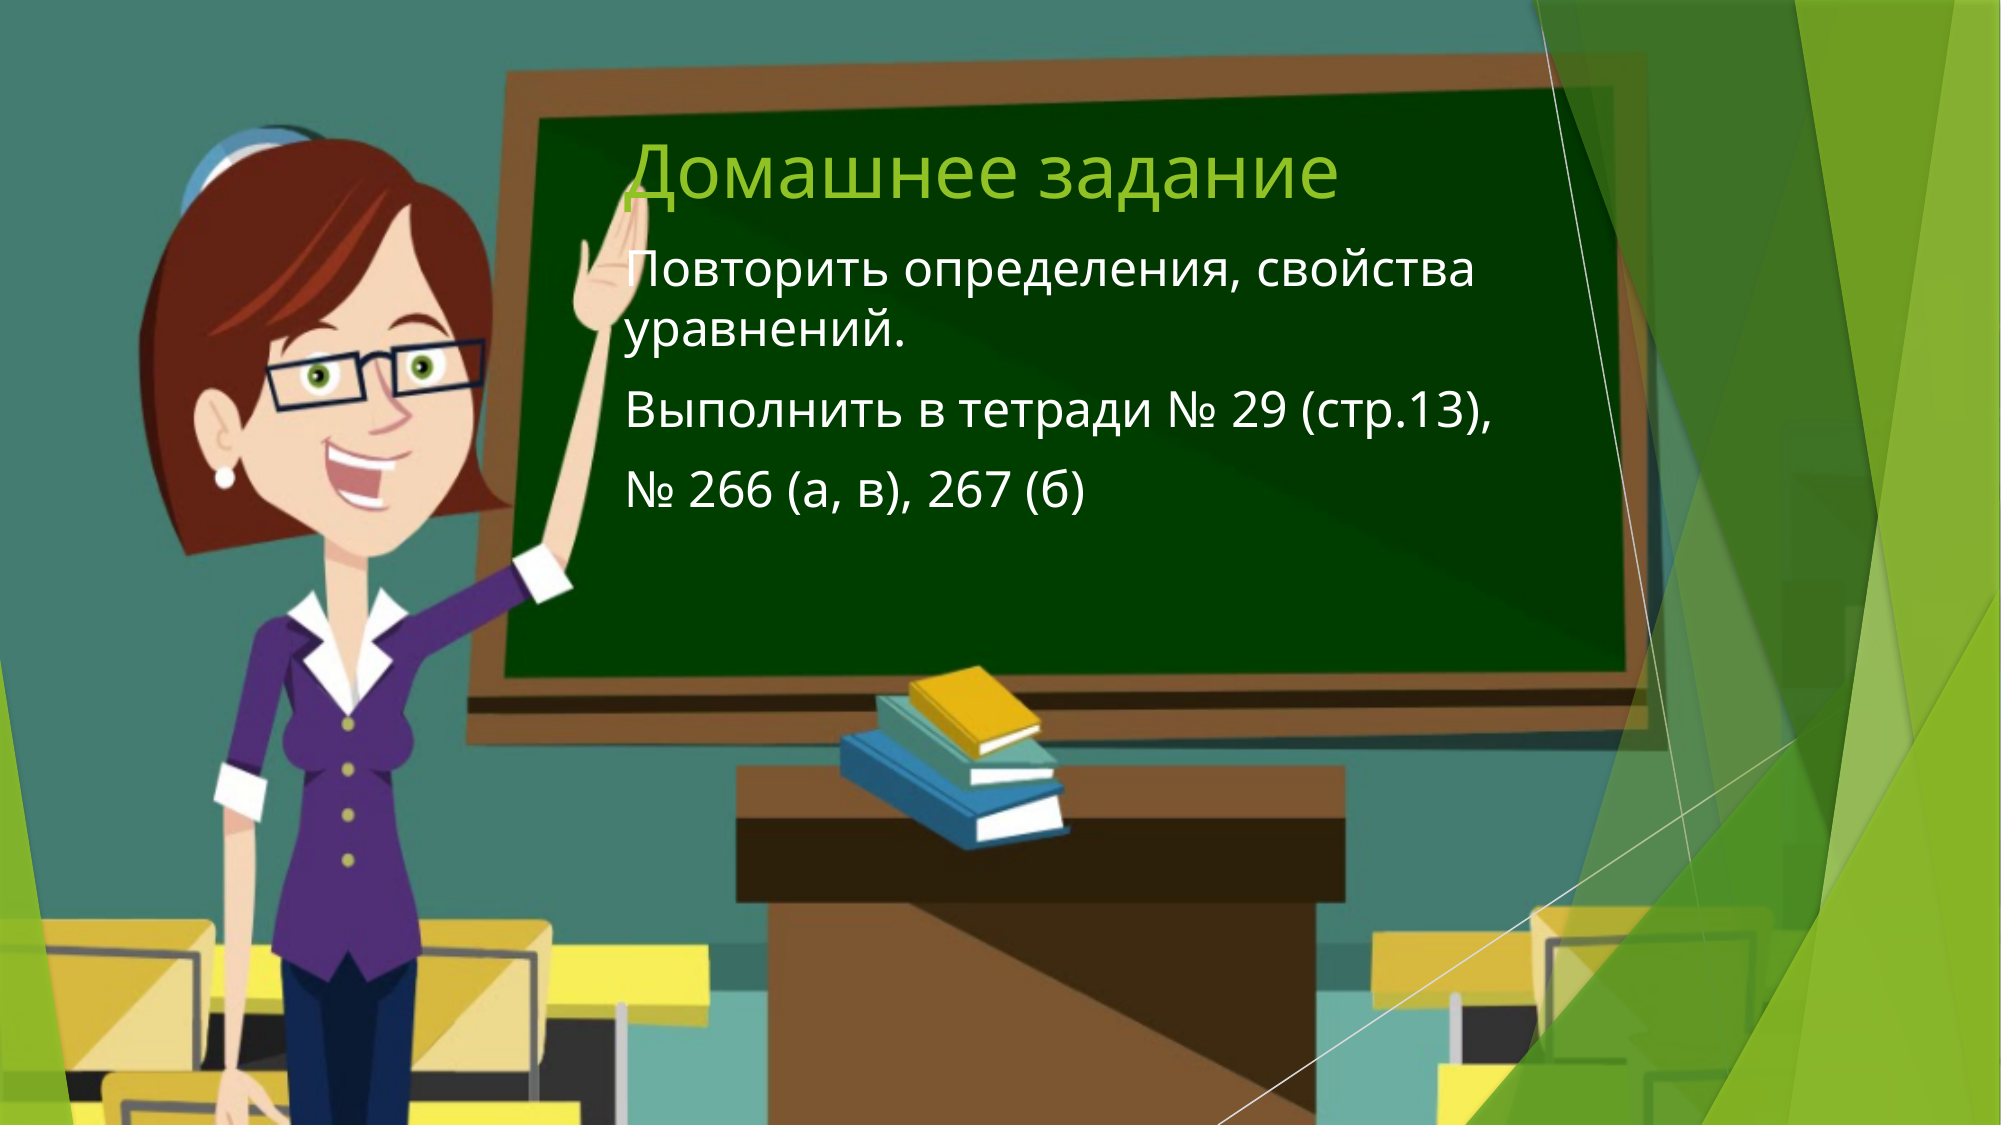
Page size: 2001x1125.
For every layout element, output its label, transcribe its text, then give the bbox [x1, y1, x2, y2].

picture [1547, 46, 1674, 635]
title Домашнее задание [609, 115, 1567, 251]
list Повторить определения, свойства уравнений. Выполнить в тетради № 29 (стр.13), № 266 (а, в), 267 (б) [609, 228, 1537, 620]
picture [1221, 888, 1576, 1125]
picture [0, 0, 1650, 1125]
